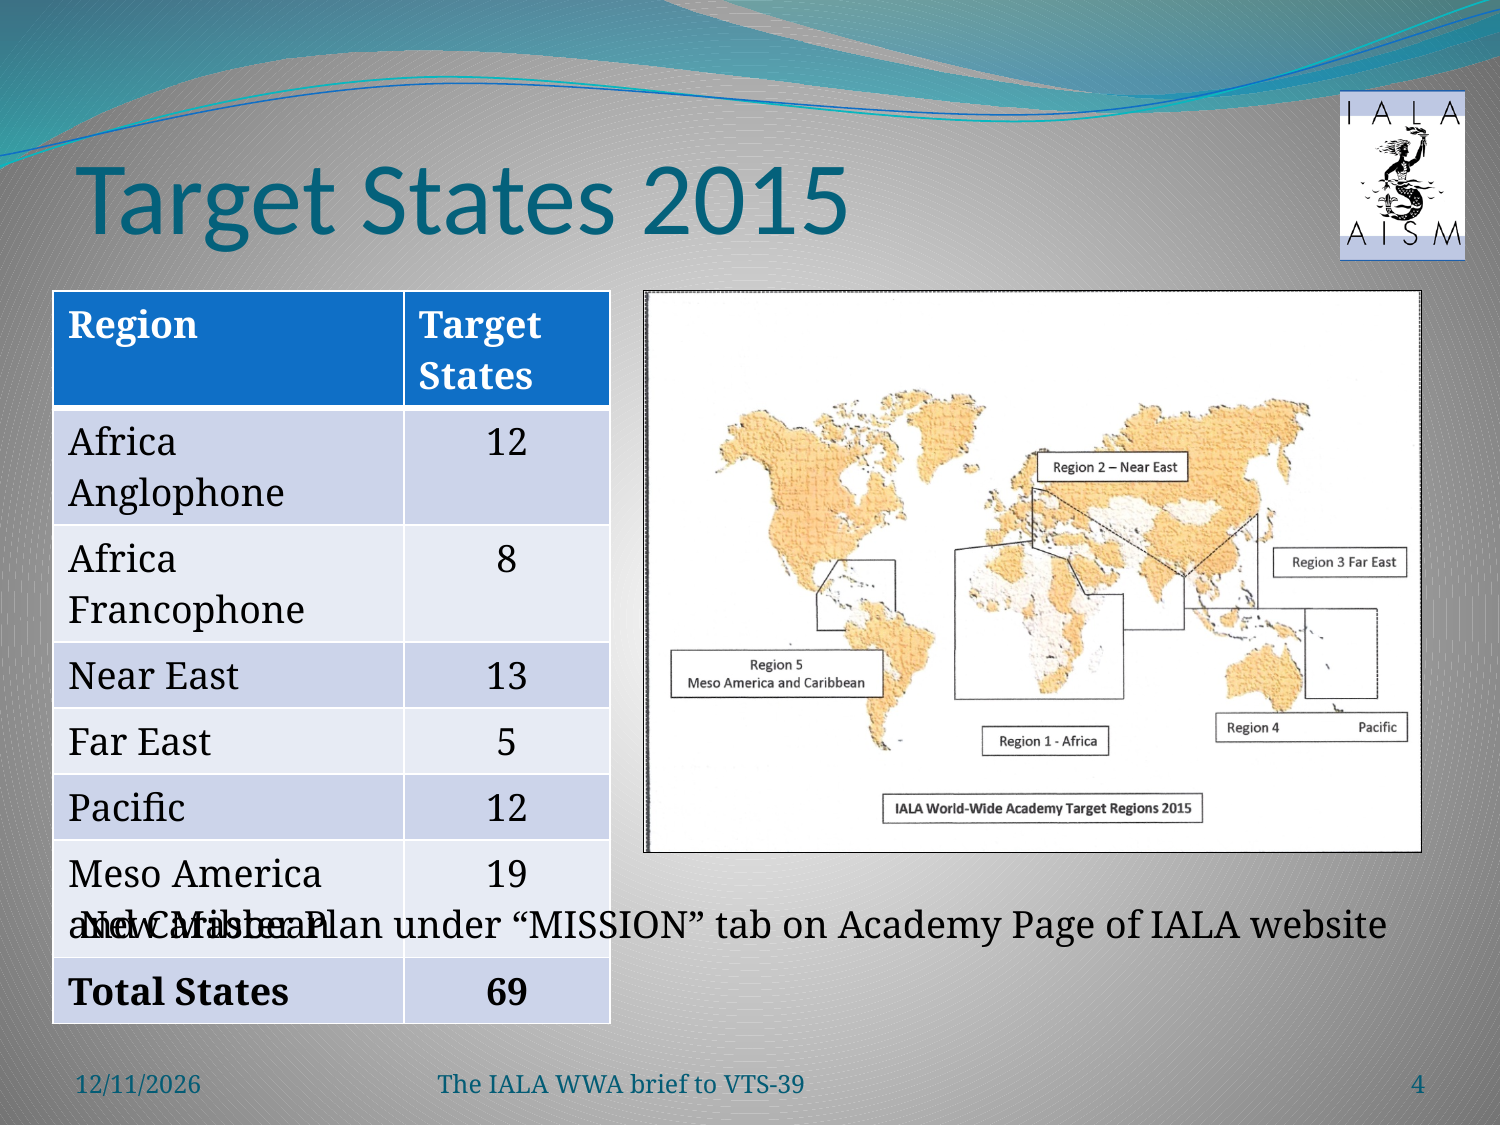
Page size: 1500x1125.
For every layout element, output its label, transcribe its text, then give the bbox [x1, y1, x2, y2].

table_cell Italy [1314, 183, 1321, 256]
table_cell Far East [54, 709, 403, 773]
table_cell Africa Anglophone [54, 411, 403, 524]
picture [1319, 291, 1421, 852]
footer The IALA WWA brief to VTS-39 [437, 1042, 988, 1103]
table_header Region [54, 292, 403, 405]
table_cell 8 [405, 526, 609, 641]
table_cell 69 [405, 958, 609, 1023]
table_cell 12 [405, 775, 609, 839]
table_cell 19 [405, 953, 609, 957]
text_box New Master Plan under “MISSION” tab on Academy Page of IALA website [1321, 893, 1424, 953]
text_box New Master Plan under “MISSION” tab on Academy Page of IALA website [64, 893, 744, 953]
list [751, 182, 1314, 961]
slide_number 4 [1299, 1042, 1425, 1103]
table_cell Near East [54, 643, 403, 707]
table_cell 12 [405, 411, 609, 524]
table_cell Africa Francophone [54, 526, 403, 641]
table_header Target States [405, 292, 609, 405]
picture [644, 291, 746, 852]
title Target States 2015 [75, 101, 1425, 256]
table_cell Pacific [54, 775, 403, 839]
table_cell Total States [54, 958, 403, 1023]
table_cell Meso America and Caribbean [54, 841, 403, 957]
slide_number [75, 1042, 425, 1103]
table_cell 19 [405, 841, 609, 893]
table_cell 13 [405, 643, 609, 707]
table_cell 5 [405, 709, 609, 773]
table_cell Italy [744, 183, 751, 256]
picture [1340, 90, 1465, 261]
